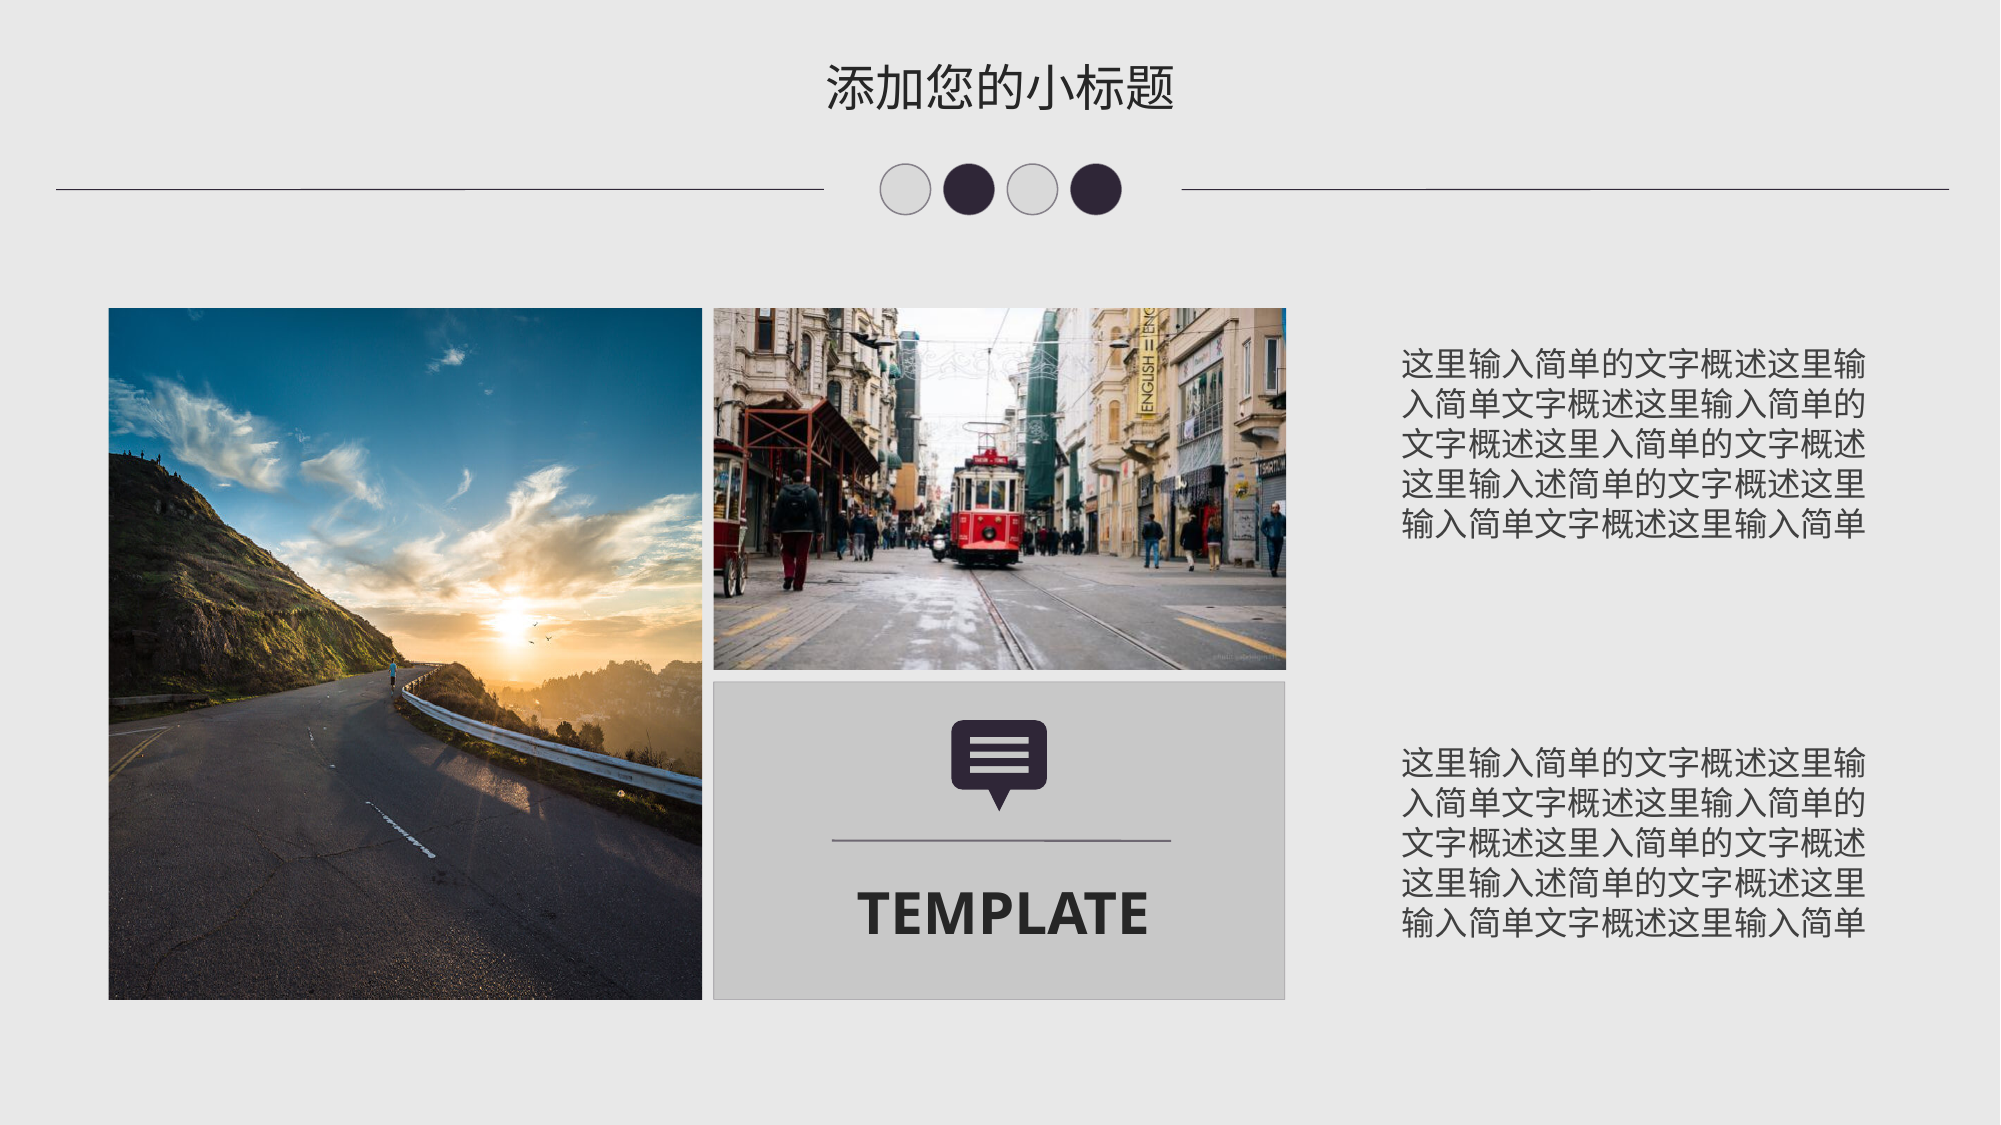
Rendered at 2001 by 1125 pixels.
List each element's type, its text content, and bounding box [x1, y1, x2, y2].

text_box [108, 308, 703, 1000]
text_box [951, 720, 1047, 812]
text_box [713, 681, 1285, 1000]
text_box [713, 308, 1287, 670]
text_box 添加您的小标题 [810, 49, 1190, 124]
text_box TEMPLATE [841, 868, 1165, 954]
text_box 这里输入简单的文字概述这里输入简单文字概述这里输入简单的文字概述这里入简单的文字概述这里输入述简单的文字概述这里输入简单文字概述这里输入简单 这里输入简单的文字概述这里输入简单文字概述这里输入简单的文字概述这里入简单的文字概述这里输入述简单的文字概述这里输入简单文字概述这里输入简单 [1387, 336, 1895, 1125]
